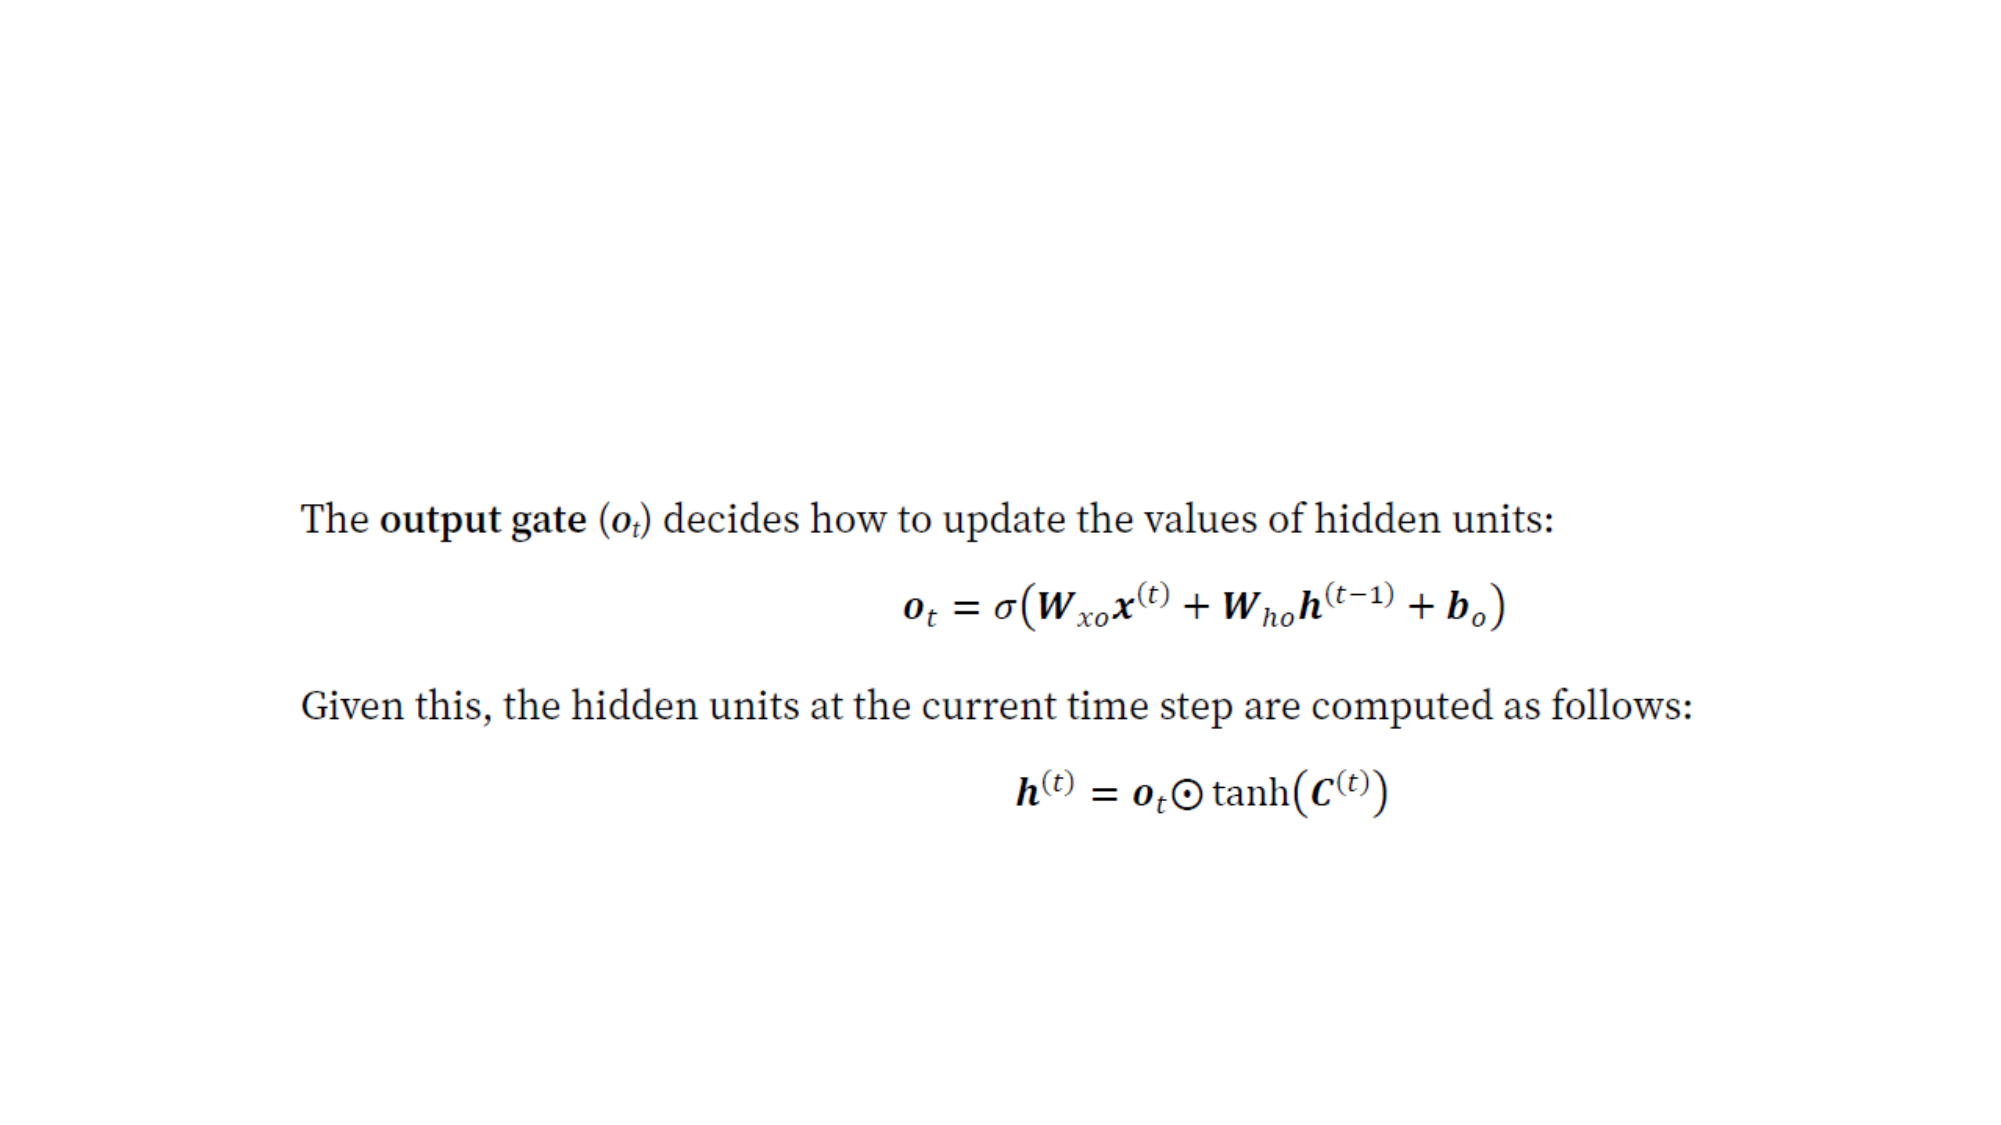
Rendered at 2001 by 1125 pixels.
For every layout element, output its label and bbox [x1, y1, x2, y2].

list [281, 478, 1719, 834]
